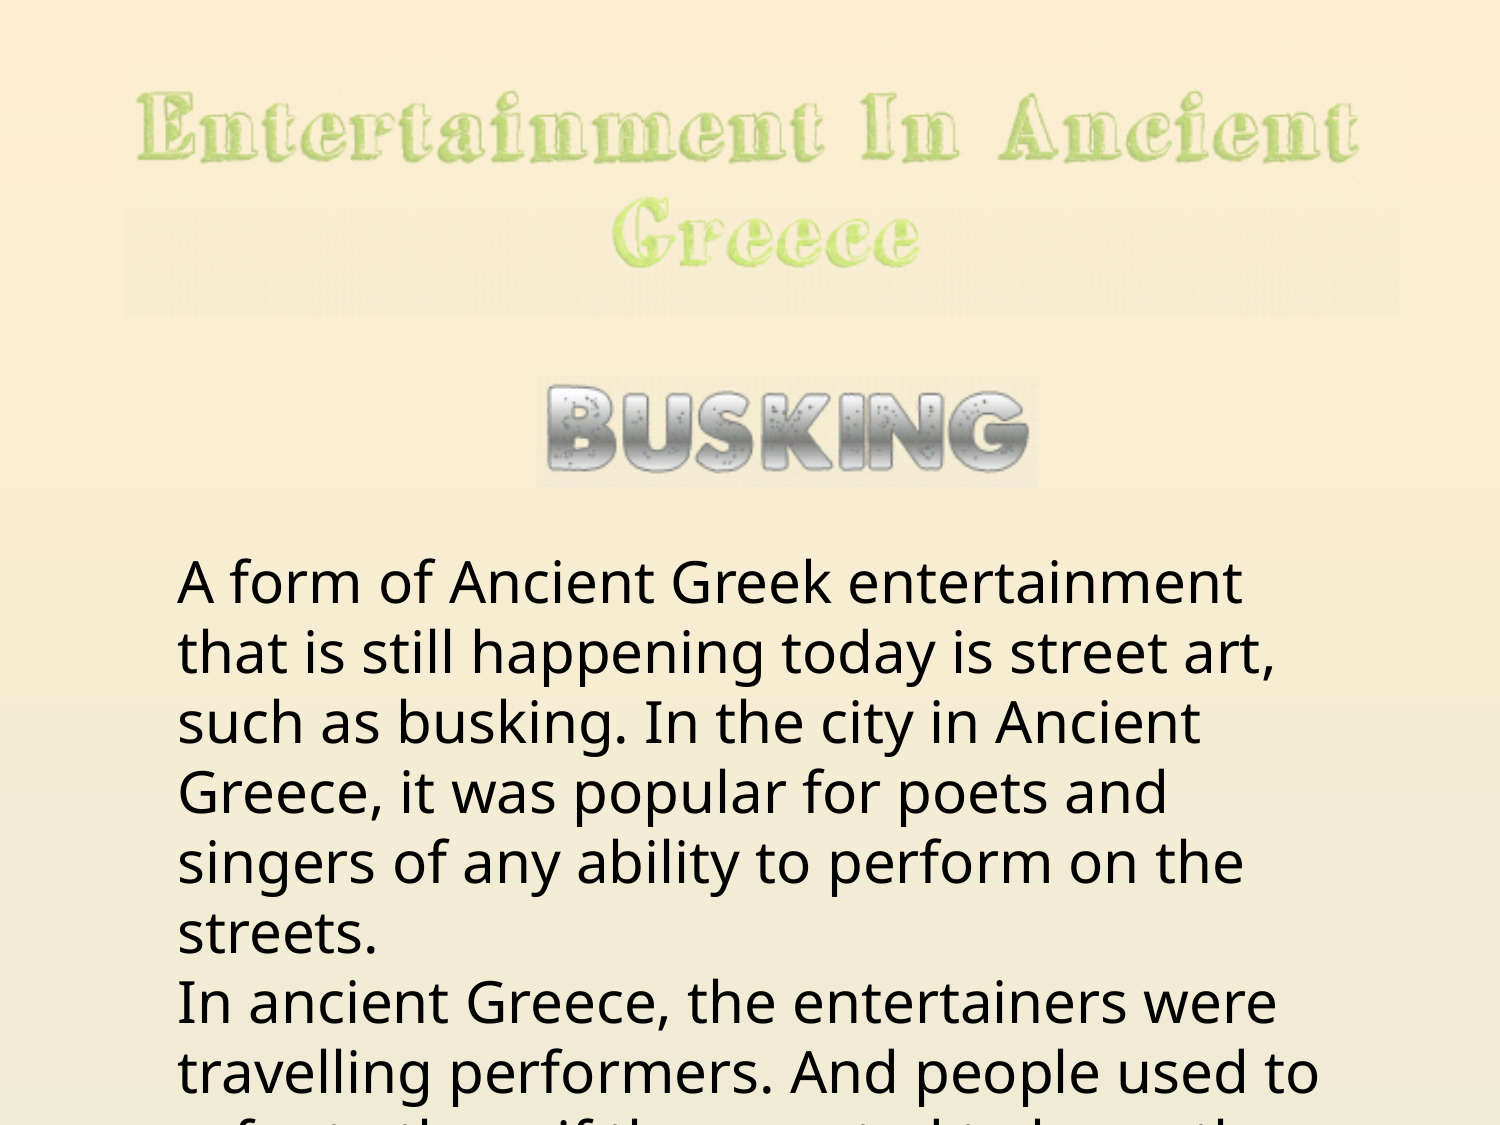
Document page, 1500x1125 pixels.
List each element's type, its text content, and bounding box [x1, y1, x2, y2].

picture [537, 374, 1038, 488]
picture [124, 37, 1401, 317]
text_box A form of Ancient Greek entertainment that is still happening today is street art, such as busking. In the city in Ancient Greece, it was popular for poets and singers of any ability to perform on the streets. In ancient Greece, the entertainers were travelling performers. And people used to refer to them if they wanted to know the news from other places, because there was no newspapers, T.V or internet. So travelling street artists delivered the news even if it was a little out of date - but it was still the fastest way to know the news. [162, 537, 1375, 1125]
